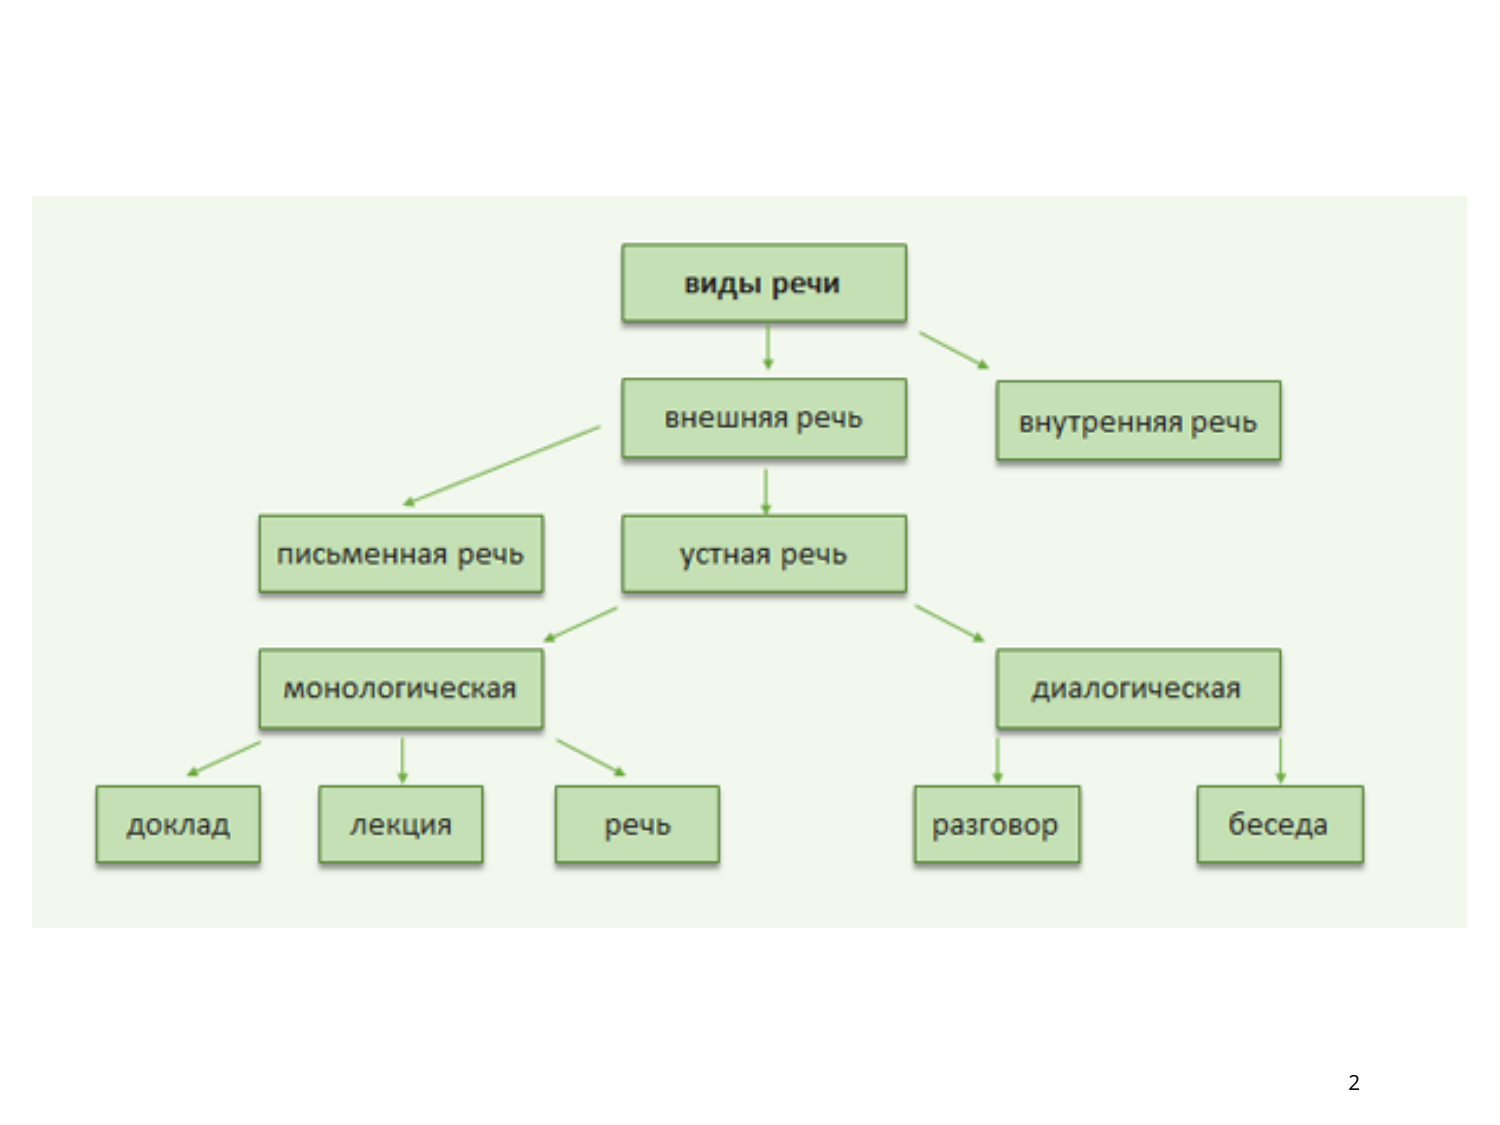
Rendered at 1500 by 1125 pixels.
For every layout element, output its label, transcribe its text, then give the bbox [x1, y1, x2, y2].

picture [32, 196, 1467, 929]
slide_number 2 [1333, 1061, 1454, 1107]
